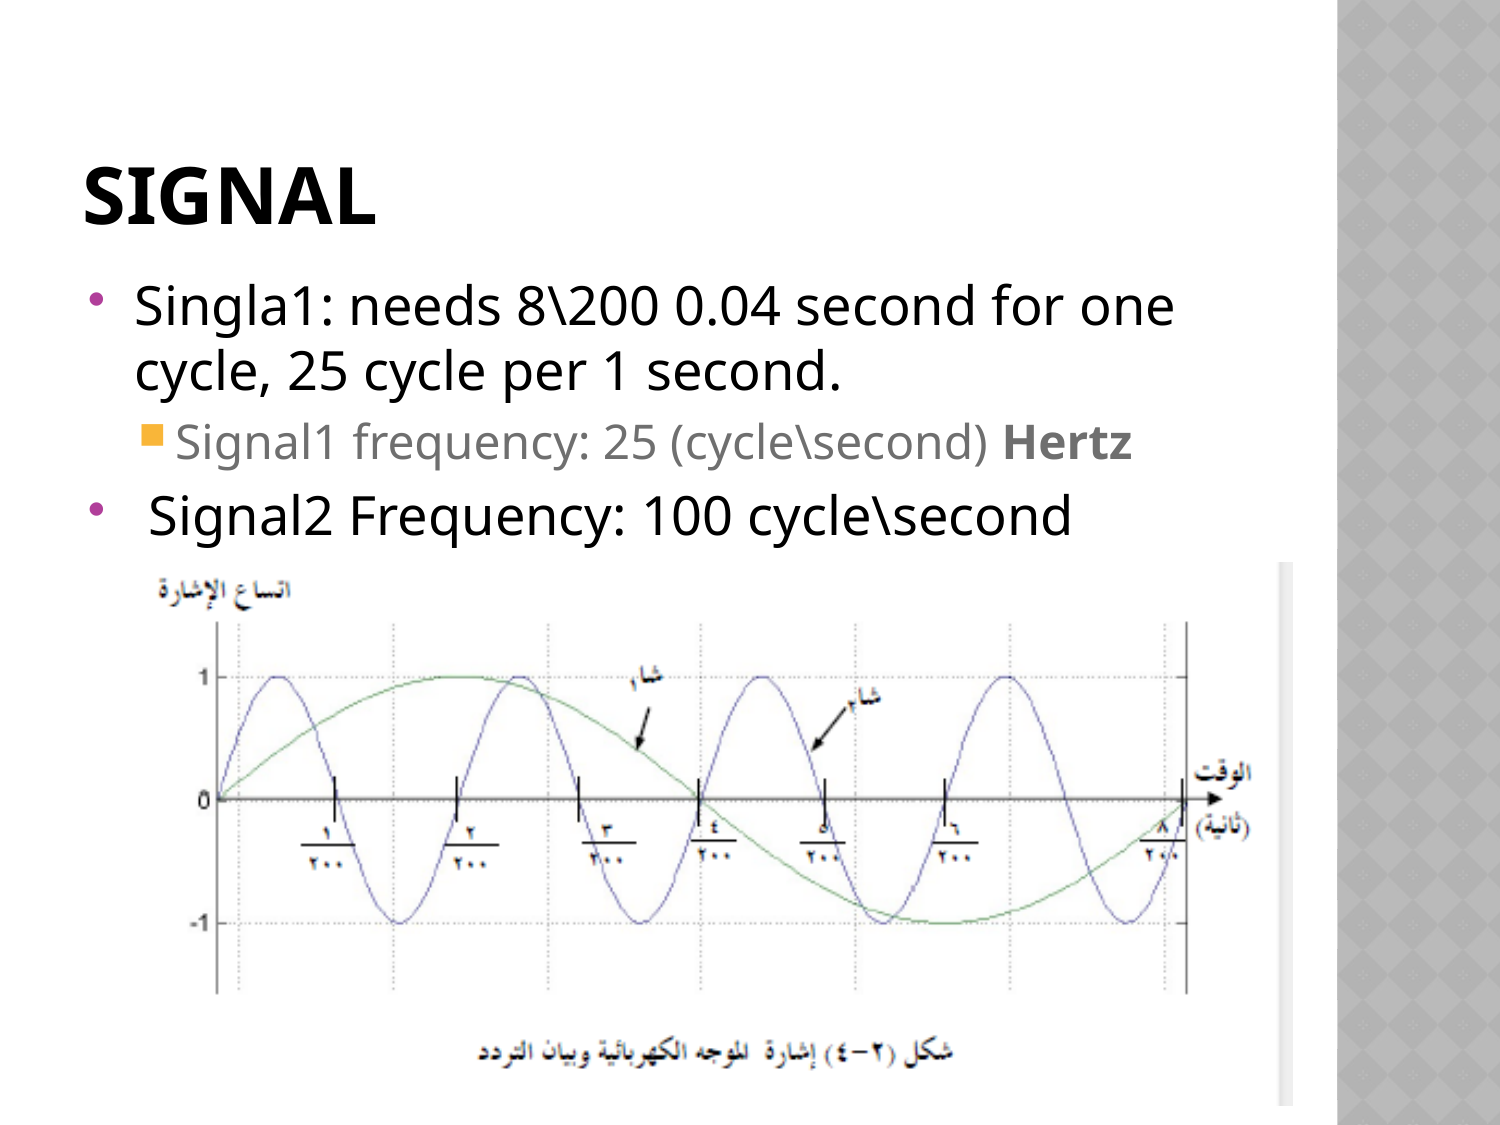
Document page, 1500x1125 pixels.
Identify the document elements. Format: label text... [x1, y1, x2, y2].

picture [123, 562, 1294, 1107]
list Singla1: needs 8\200 0.04 second for one cycle, 25 cycle per 1 second. Signal1 frequency: 25 (cycle\second) Hertz Signal2 Frequency: 100 cycle\second [75, 264, 1263, 1059]
title signal [75, 52, 1263, 240]
